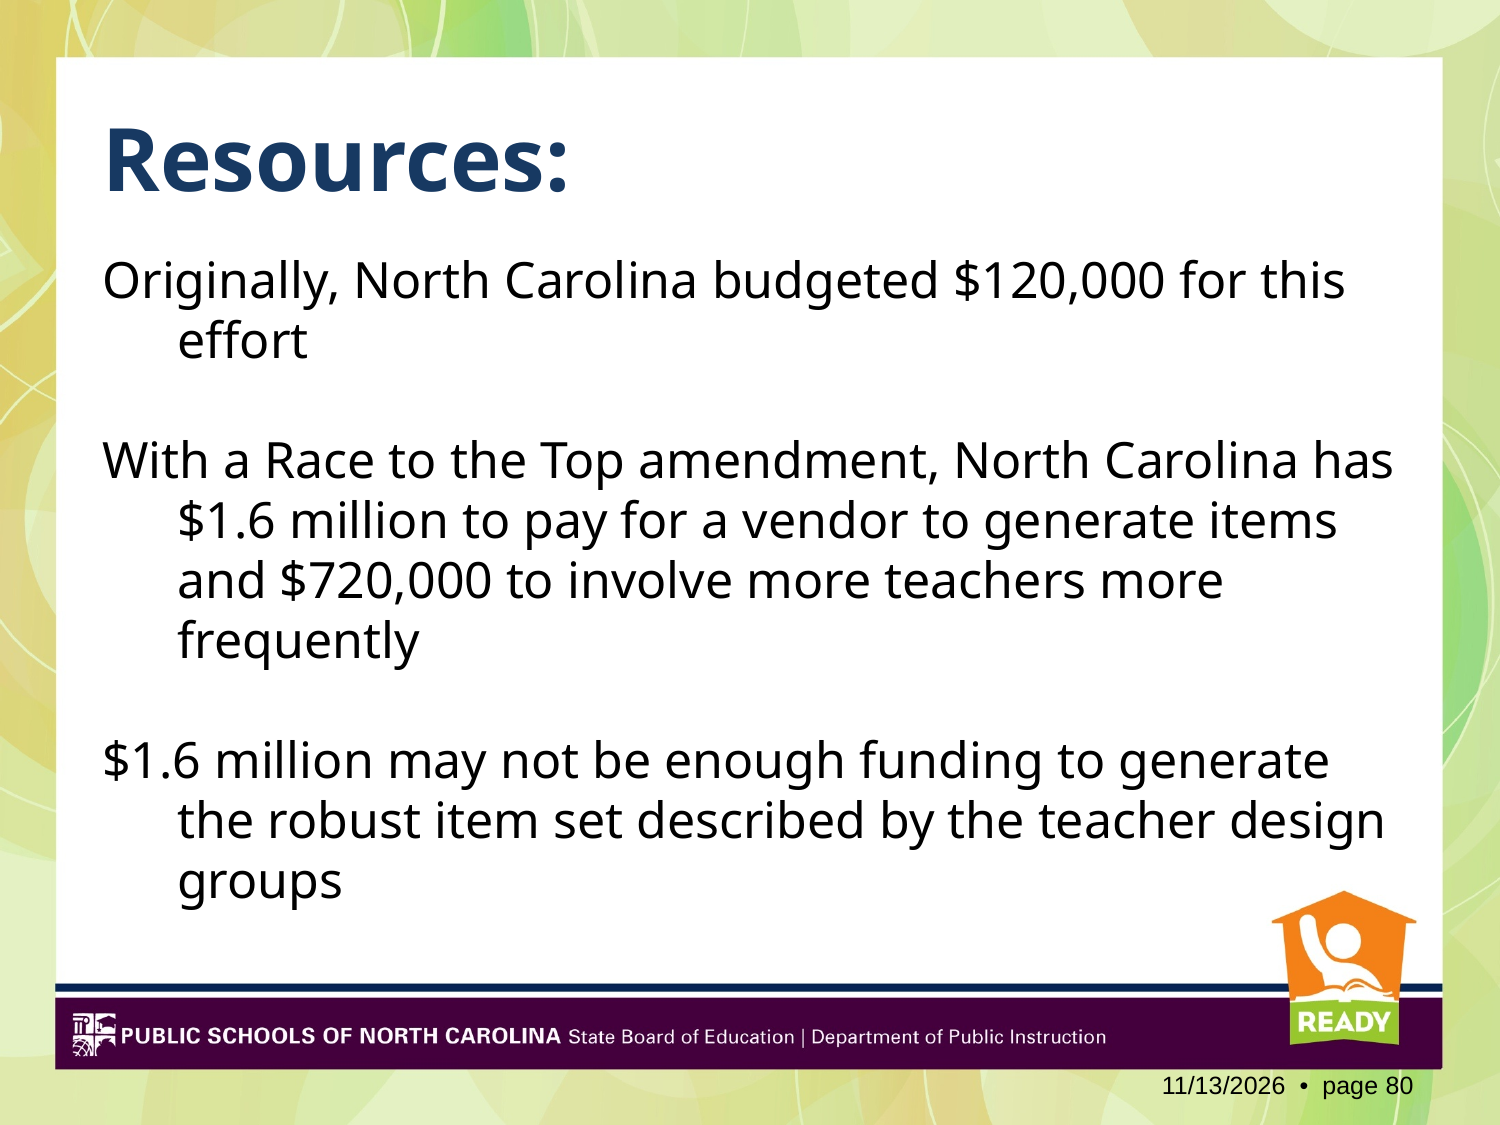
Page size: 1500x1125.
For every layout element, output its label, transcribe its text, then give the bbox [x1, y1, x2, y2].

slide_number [1147, 1062, 1460, 1122]
picture [0, 0, 1500, 1125]
title Resources: [87, 87, 1413, 225]
text_box Originally, North Carolina budgeted $120,000 for this effort With a Race to the Top amendment, North Carolina has $1.6 million to pay for a vendor to generate items and $720,000 to involve more teachers more frequently $1.6 million may not be enough funding to generate the robust item set described by the teacher design groups [87, 241, 1413, 1067]
